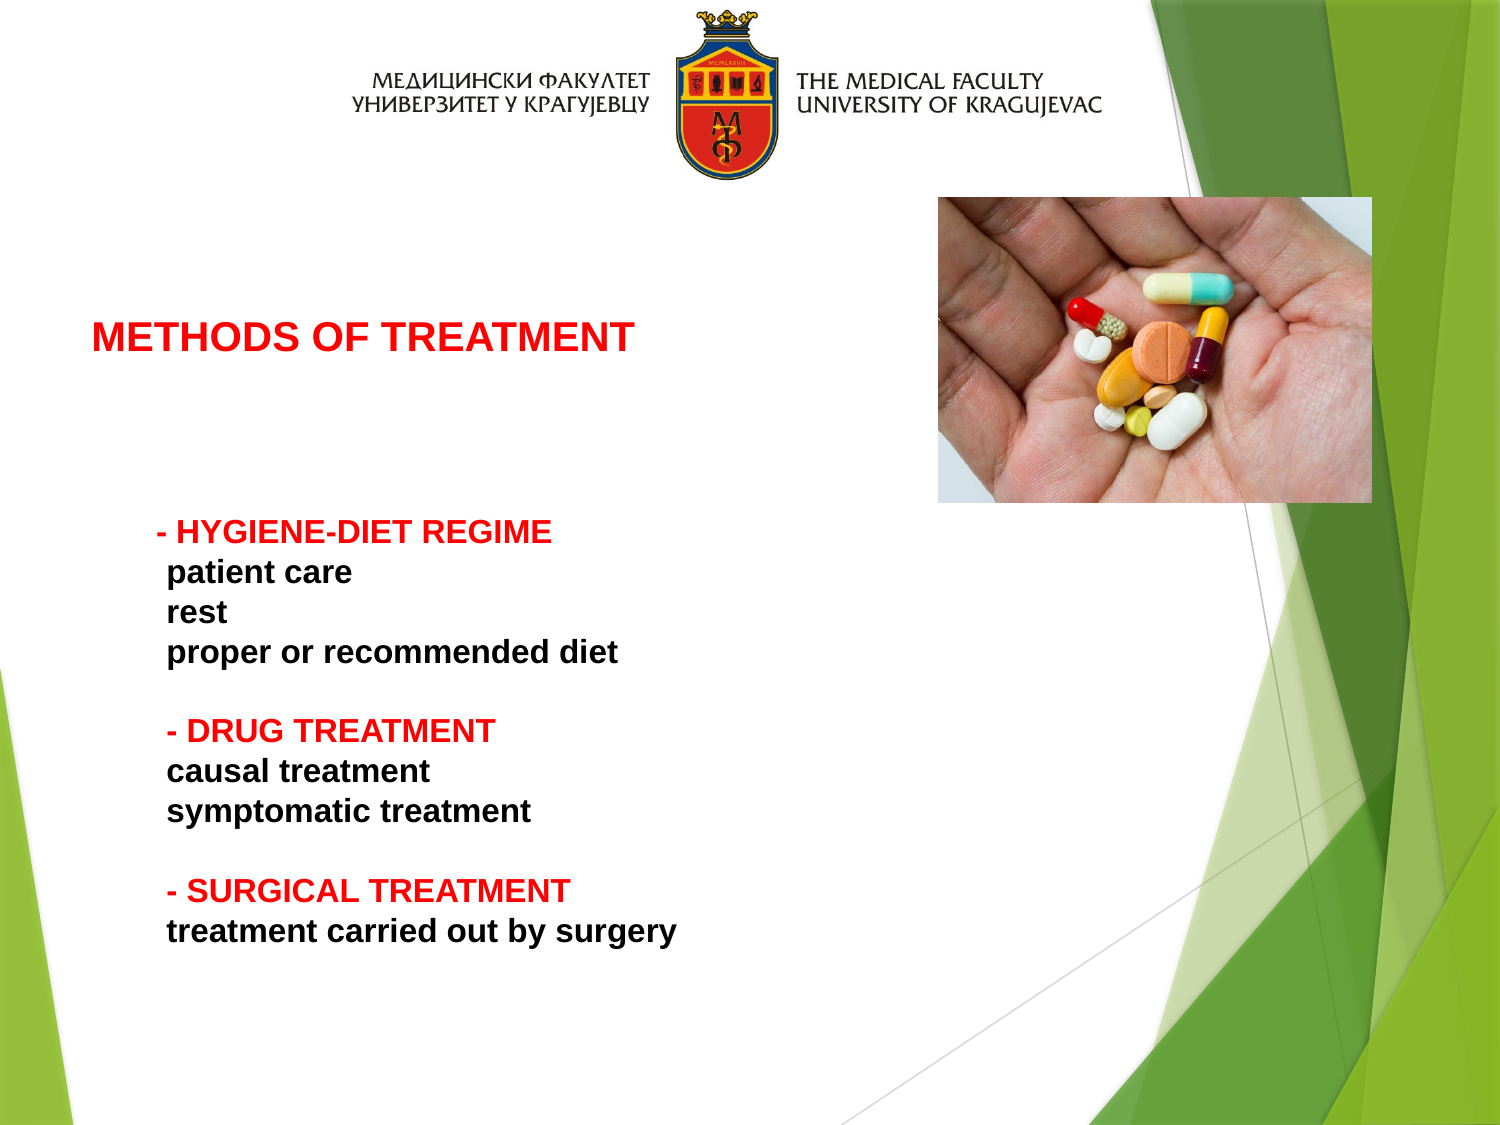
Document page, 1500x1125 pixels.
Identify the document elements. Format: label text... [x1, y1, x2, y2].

picture [938, 197, 1373, 503]
text_box METHODS OF TREATMENT - HYGIENE-DIET REGIME patient care rest proper or recommended diet - DRUG TREATMENT causal treatment symptomatic treatment - SURGICAL TREATMENT treatment carried out by surgery [76, 302, 1085, 957]
picture [328, 0, 1125, 191]
